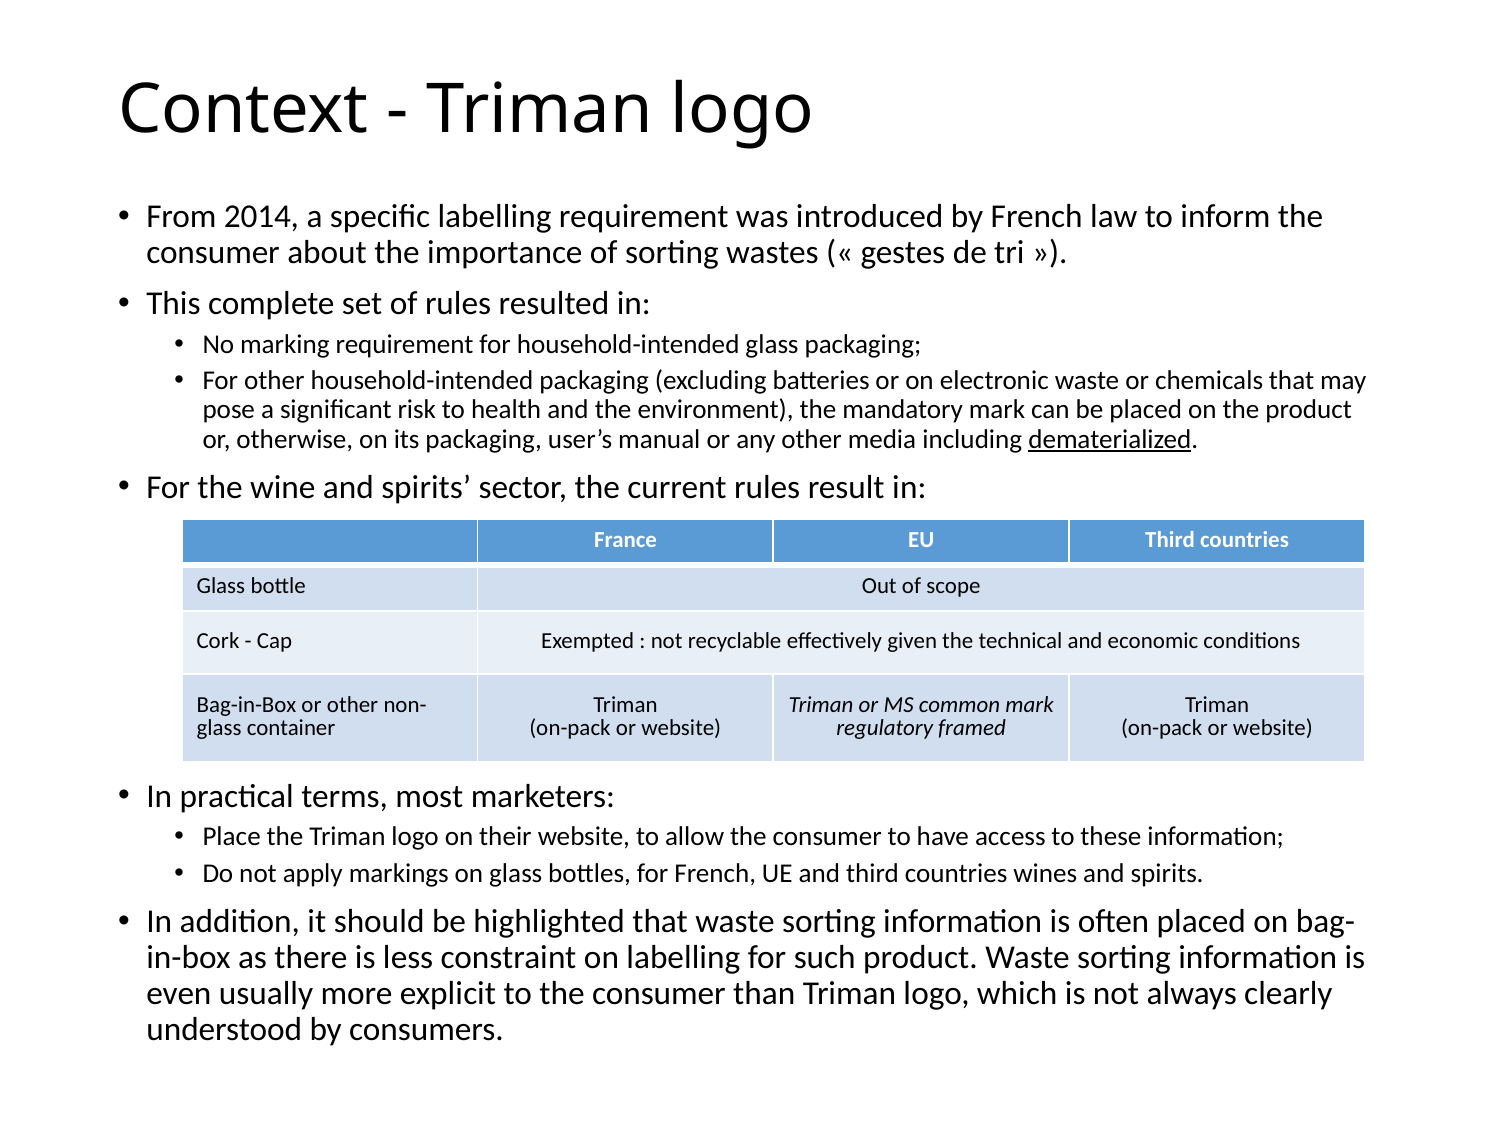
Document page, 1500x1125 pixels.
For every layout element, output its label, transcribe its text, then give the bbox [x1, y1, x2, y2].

table_header France [478, 520, 772, 562]
table_cell Triman (on-pack or website) [478, 675, 772, 761]
table_cell Glass bottle [183, 568, 477, 610]
table_header [183, 520, 477, 562]
table_cell Bag-in-Box or other non-glass container [183, 675, 477, 761]
table_cell Cork - Cap [183, 612, 477, 673]
list From 2014, a specific labelling requirement was introduced by French law to inform the consumer about the importance of sorting wastes (« gestes de tri »). This complete set of rules resulted in: No marking requirement for household-intended glass packaging; For other household-intended packaging (excluding batteries or on electronic waste or chemicals that may pose a significant risk to health and the environment), the mandatory mark can be placed on the product or, otherwise, on its packaging, user’s manual or any other media including dematerialized. For the wine and spirits’ sector, the current rules result in: In practical terms, most marketers: Place the Triman logo on their website, to allow the consumer to have access to these information; Do not apply markings on glass bottles, for French, UE and third countries wines and spirits. In addition, it should be highlighted that waste sorting information is often placed on bag-in-box as there is less constraint on labelling for such product. Waste sorting information is even usually more explicit to the consumer than Triman logo, which is not always clearly understood by consumers. [103, 191, 1397, 1078]
table_cell Exempted : not recyclable effectively given the technical and economic conditions [478, 612, 1364, 673]
table_cell Triman (on-pack or website) [1070, 675, 1364, 761]
title Context - Triman logo [103, 59, 1397, 161]
table_header Third countries [1070, 520, 1364, 562]
table_cell Out of scope [478, 568, 1364, 610]
table_cell Triman or MS common mark regulatory framed [774, 675, 1068, 761]
table_header EU [774, 520, 1068, 562]
